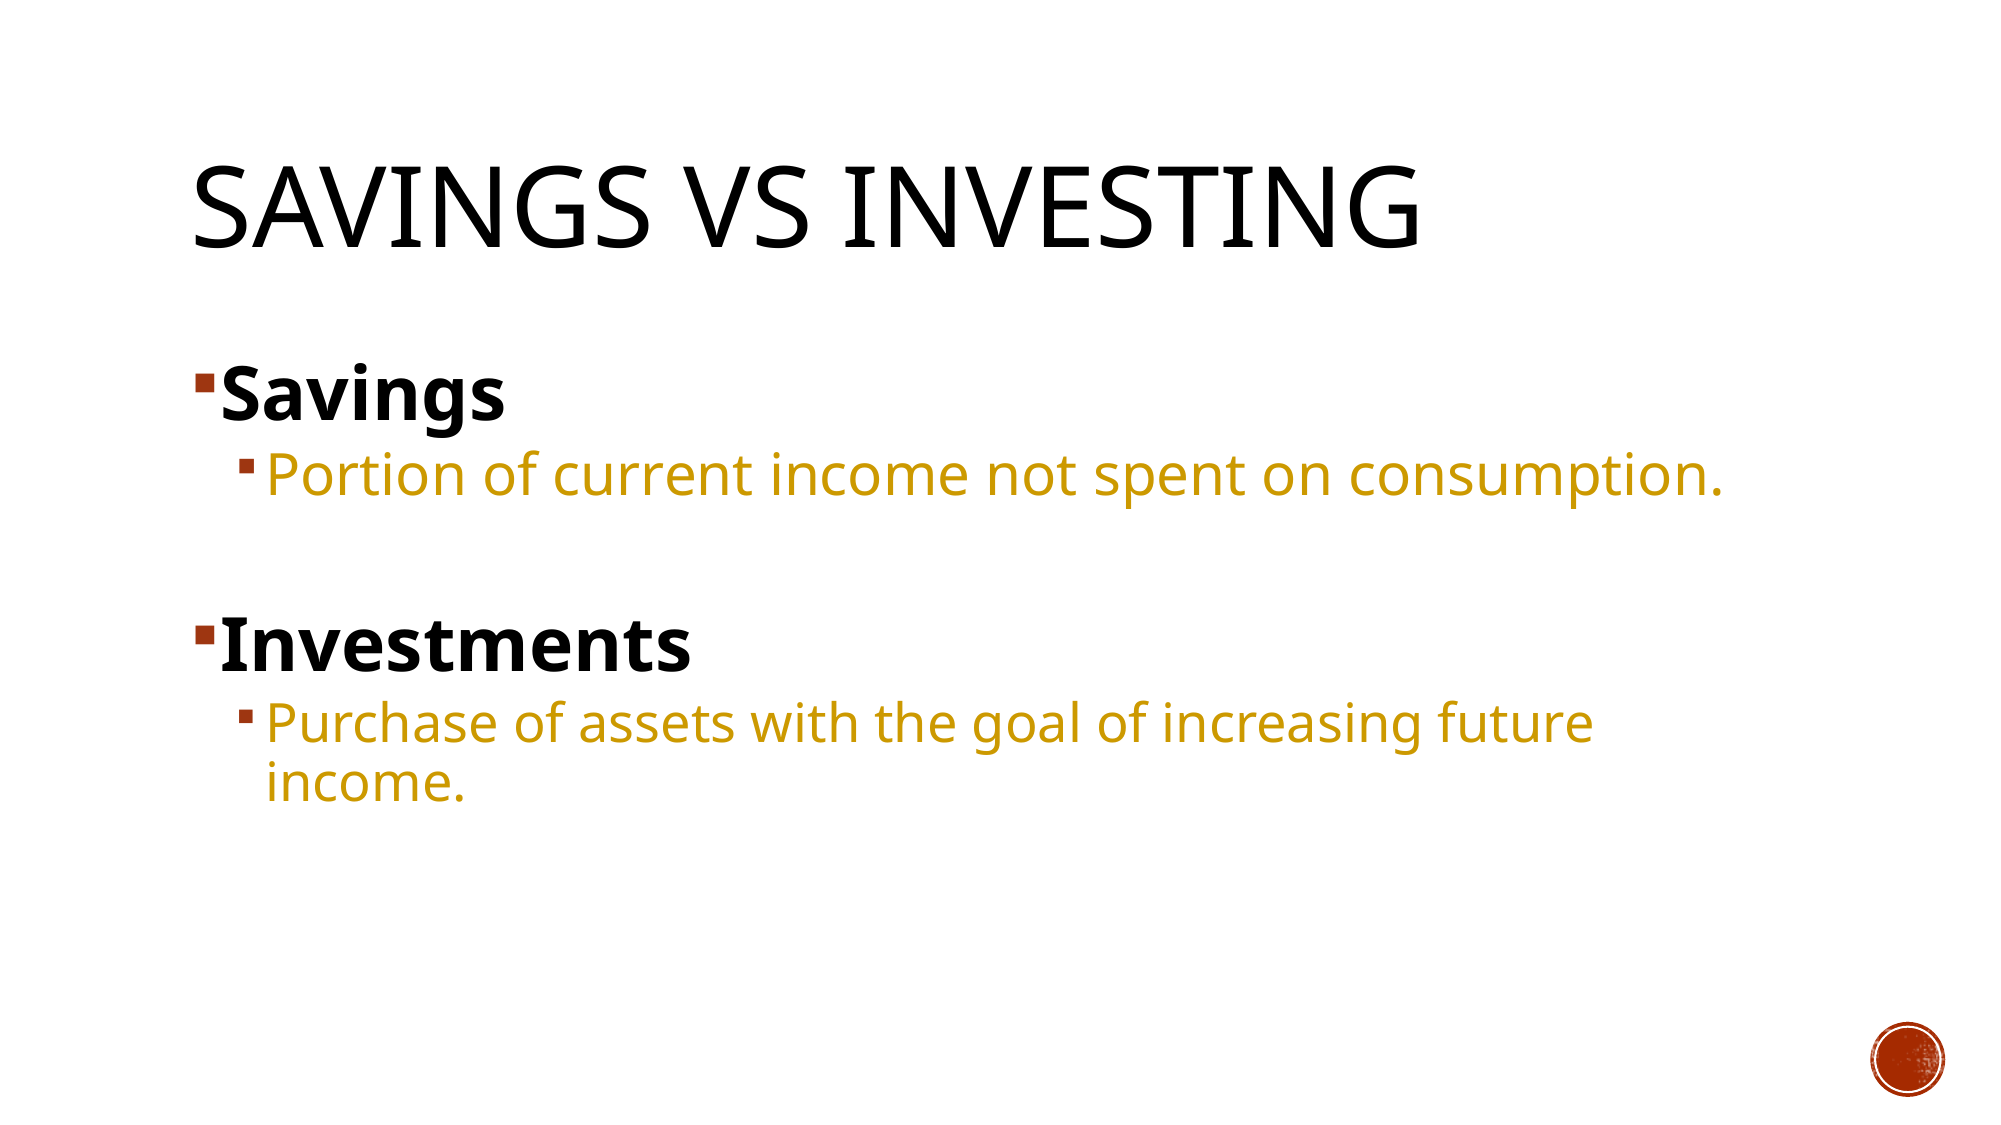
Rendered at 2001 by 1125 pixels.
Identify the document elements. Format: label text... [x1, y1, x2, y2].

list Savings Portion of current income not spent on consumption. Investments Purchase of assets with the goal of increasing future income. [175, 348, 1826, 1013]
title Savings Vs Investing [175, 79, 1826, 344]
